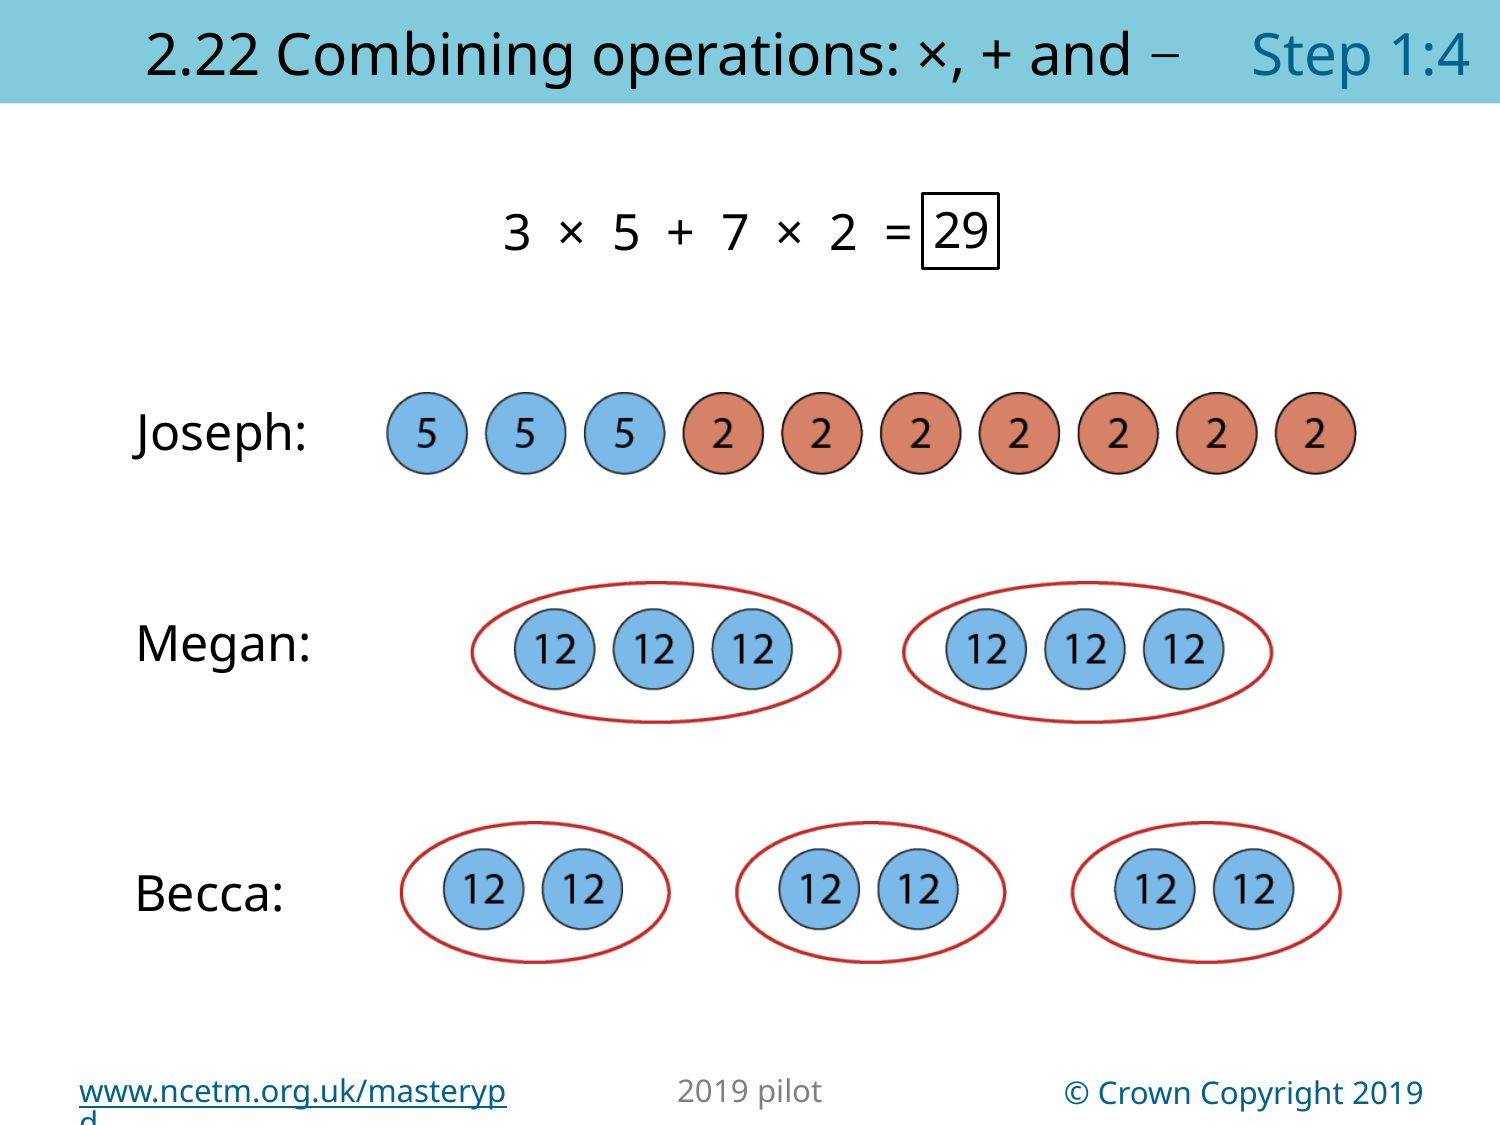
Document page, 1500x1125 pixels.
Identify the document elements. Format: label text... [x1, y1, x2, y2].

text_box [124, 392, 1376, 996]
text_box 29 [996, 191, 1006, 267]
list 2.22 Combining operations: ×, + and − Step 1:4 [0, 0, 1500, 104]
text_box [501, 192, 999, 270]
